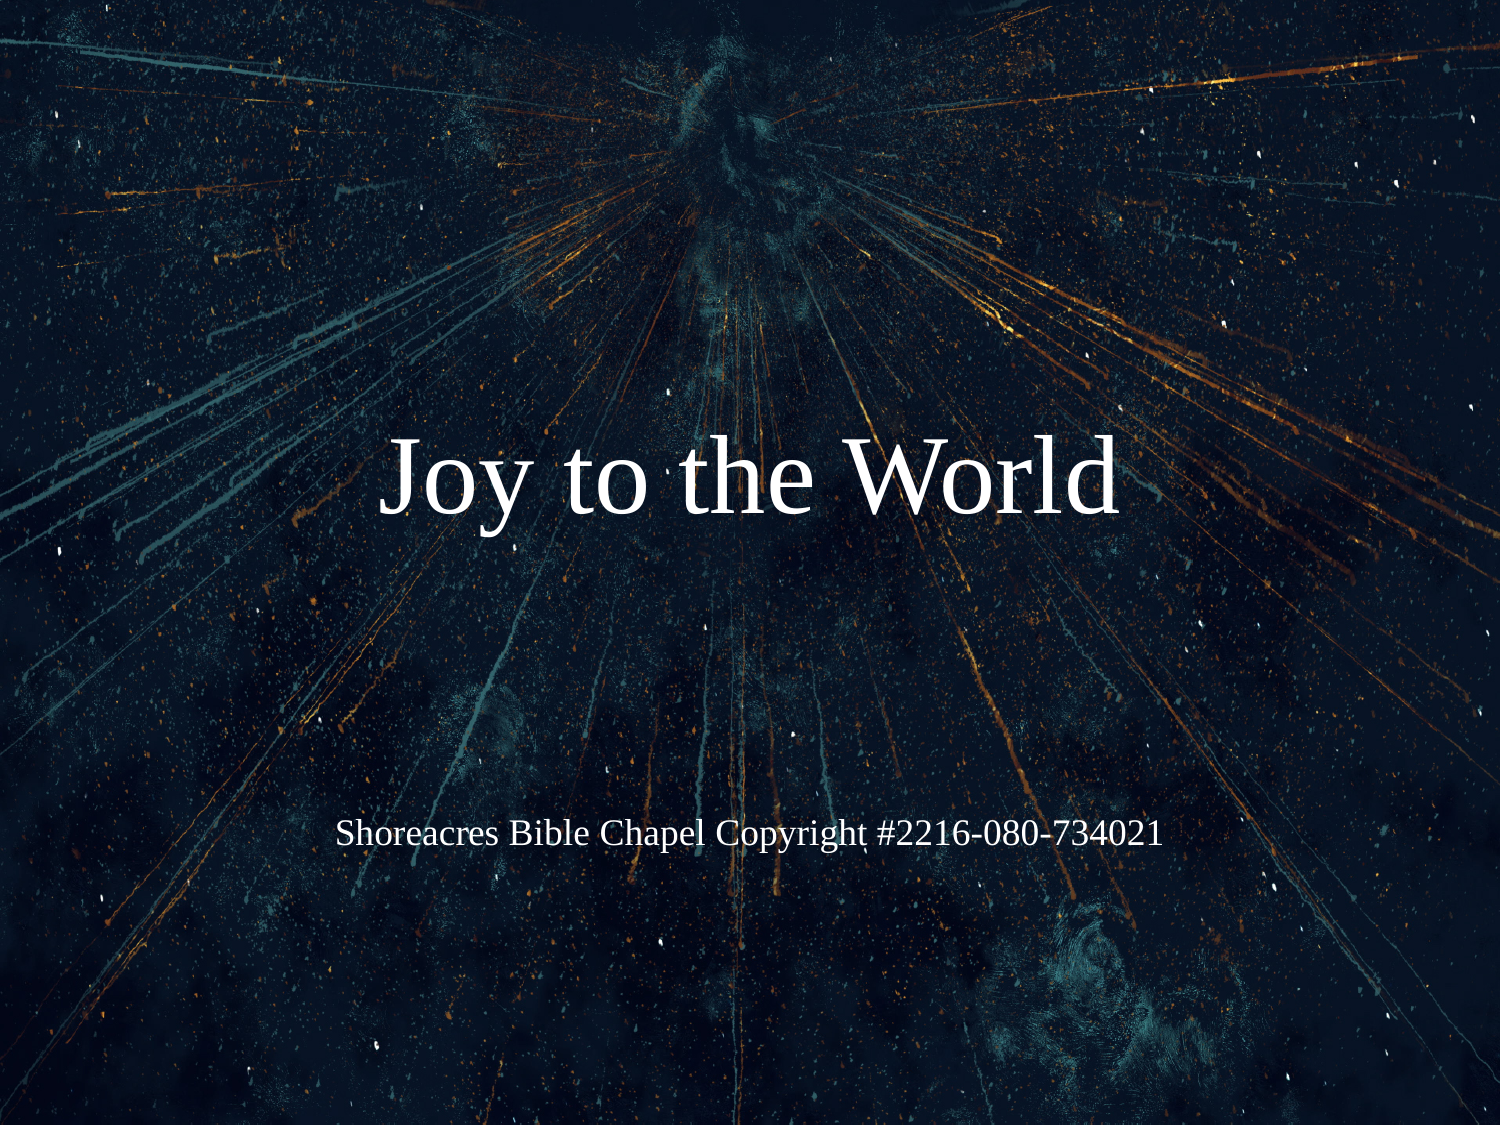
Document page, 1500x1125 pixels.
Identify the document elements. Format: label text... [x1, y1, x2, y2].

title Joy to the World [112, 375, 1388, 563]
subtitle Shoreacres Bible Chapel Copyright #2216-080-734021 [225, 800, 1275, 1088]
picture [0, 0, 1500, 1125]
